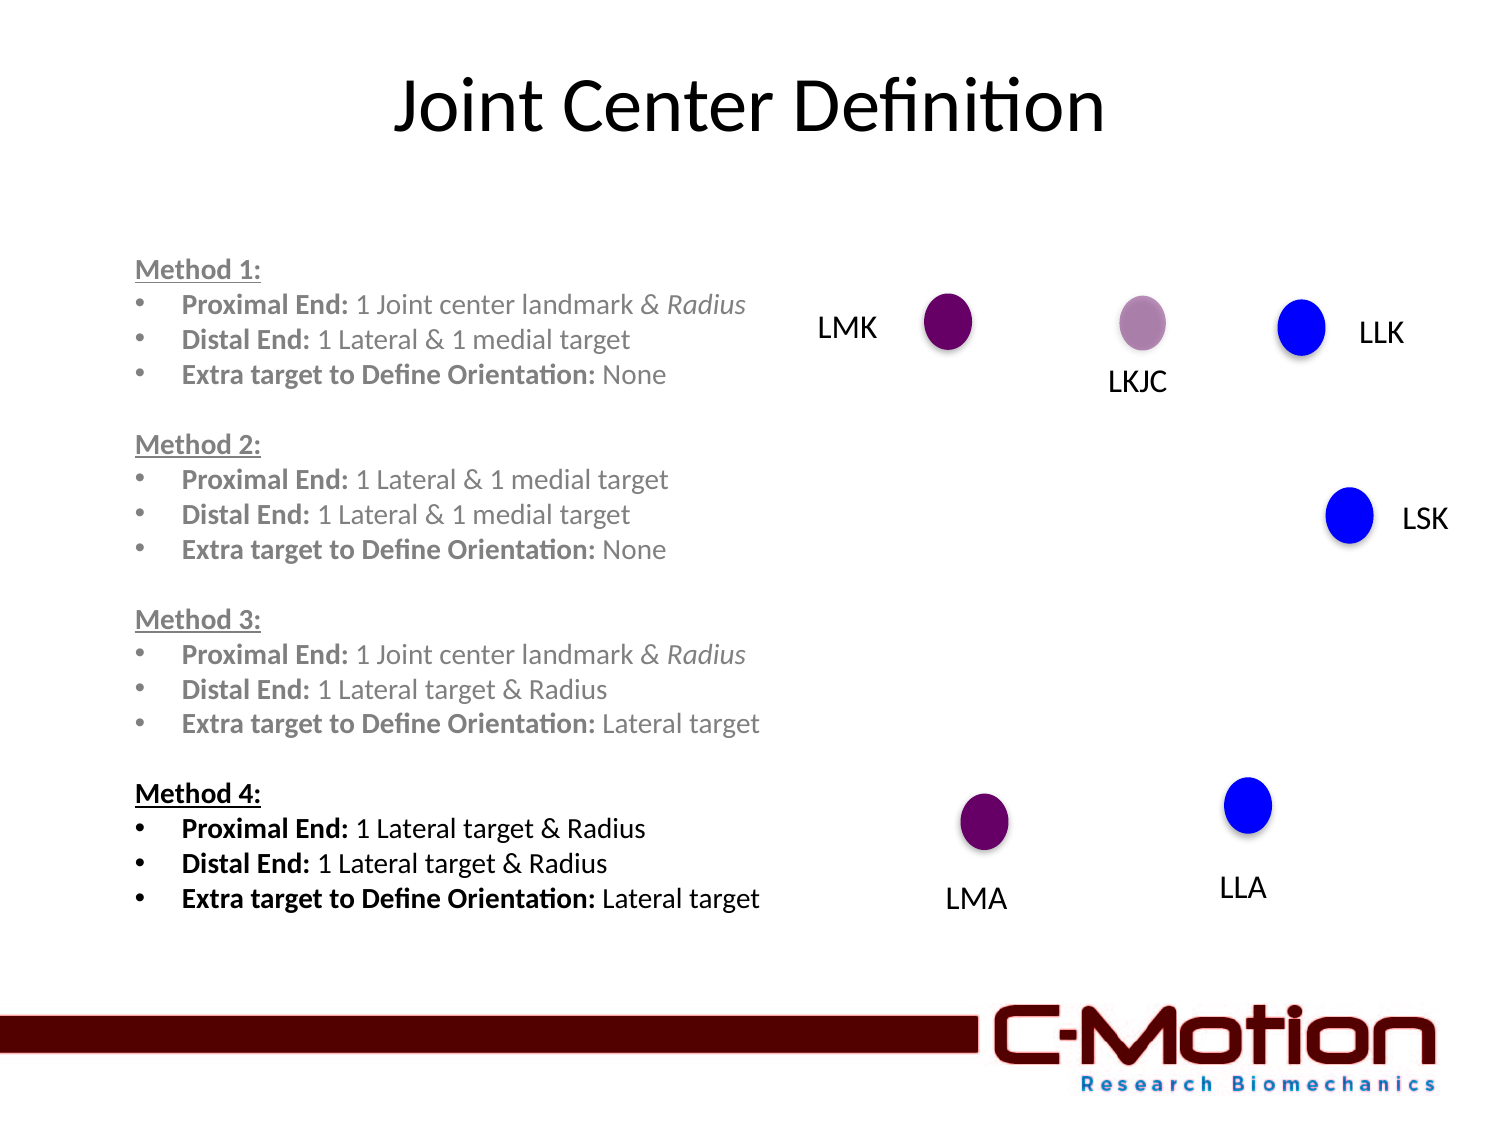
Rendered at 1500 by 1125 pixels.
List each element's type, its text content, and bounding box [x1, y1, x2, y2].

title Joint Center Definition [75, 45, 1425, 233]
picture [0, 987, 1500, 1096]
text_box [802, 298, 1485, 926]
text_box Method 1: Proximal End: 1 Joint center landmark & Radius Distal End: 1 Lateral & 1 medial target Extra target to Define Orientation: None Method 2: Proximal End: 1 Lateral & 1 medial target Distal End: 1 Lateral & 1 medial target Extra target to Define Orientation: None Method 3: Proximal End: 1 Joint center landmark & Radius Distal End: 1 Lateral target & Radius Extra target to Define Orientation: Lateral target Method 4: Proximal End: 1 Lateral target & Radius Distal End: 1 Lateral target & Radius Extra target to Define Orientation: Lateral target [120, 243, 806, 922]
